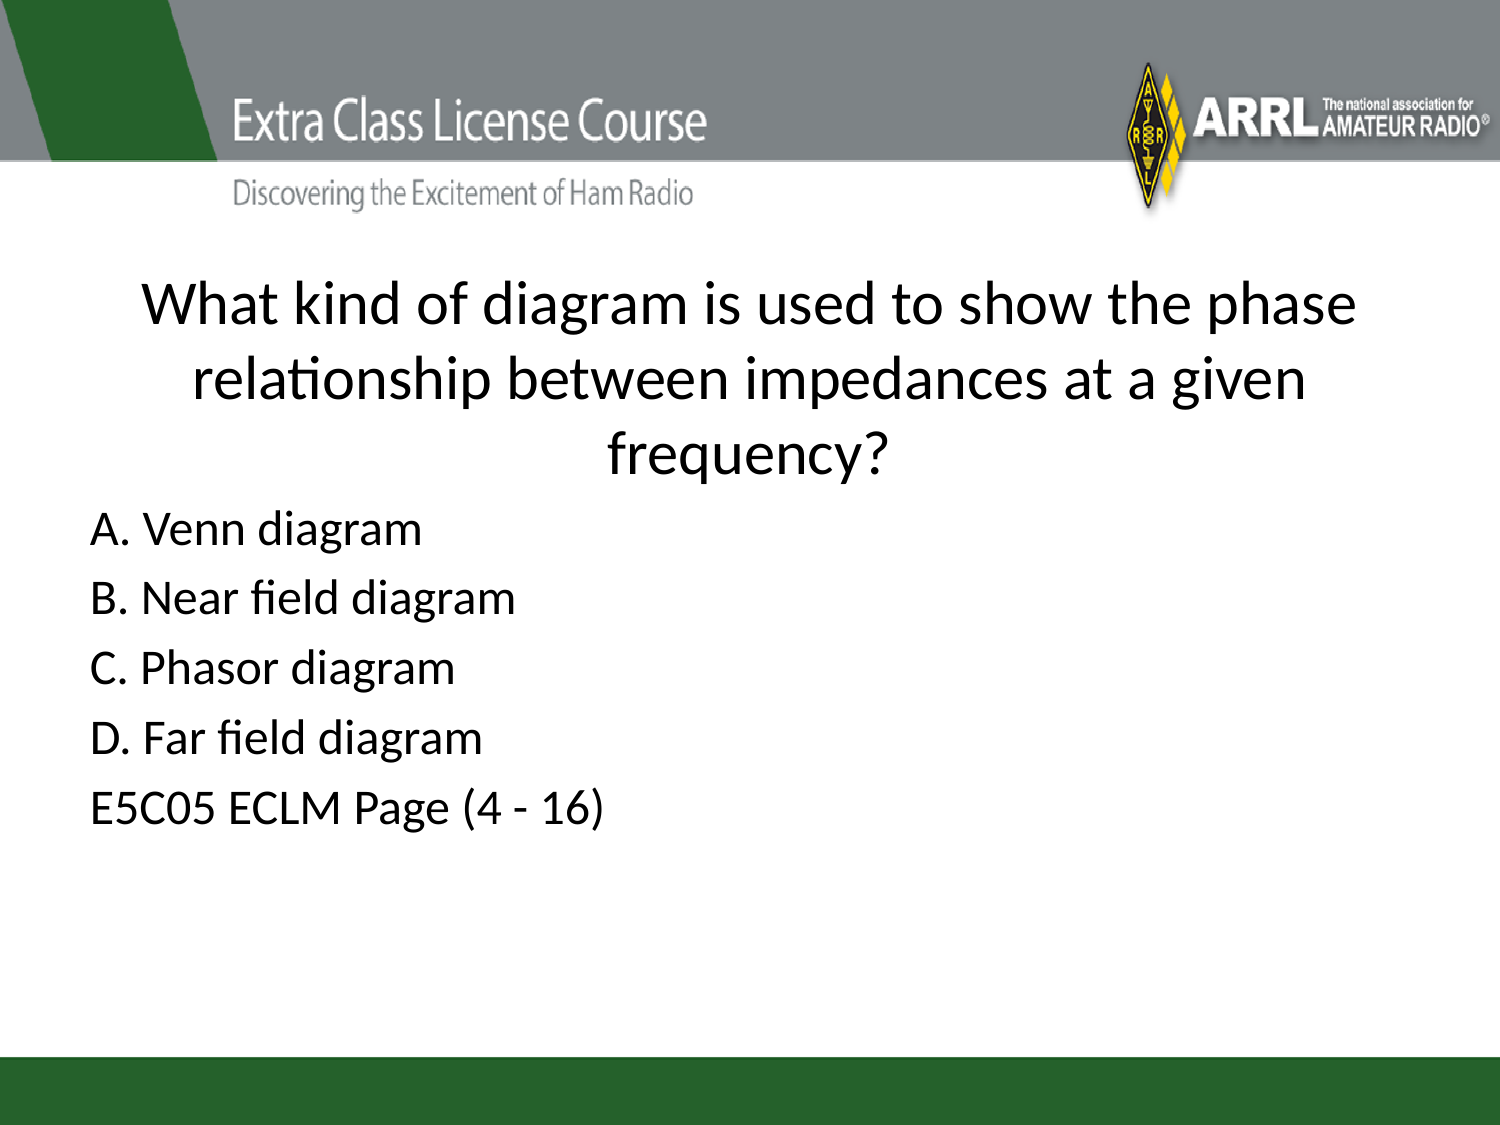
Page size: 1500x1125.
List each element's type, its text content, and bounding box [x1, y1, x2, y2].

title What kind of diagram is used to show the phase relationship between impedances at a given frequency? [75, 254, 1425, 435]
picture [0, 0, 1500, 1125]
list A. Venn diagram B. Near field diagram C. Phasor diagram D. Far field diagram E5C05 ECLM Page (4 - 16) [75, 487, 1425, 1005]
